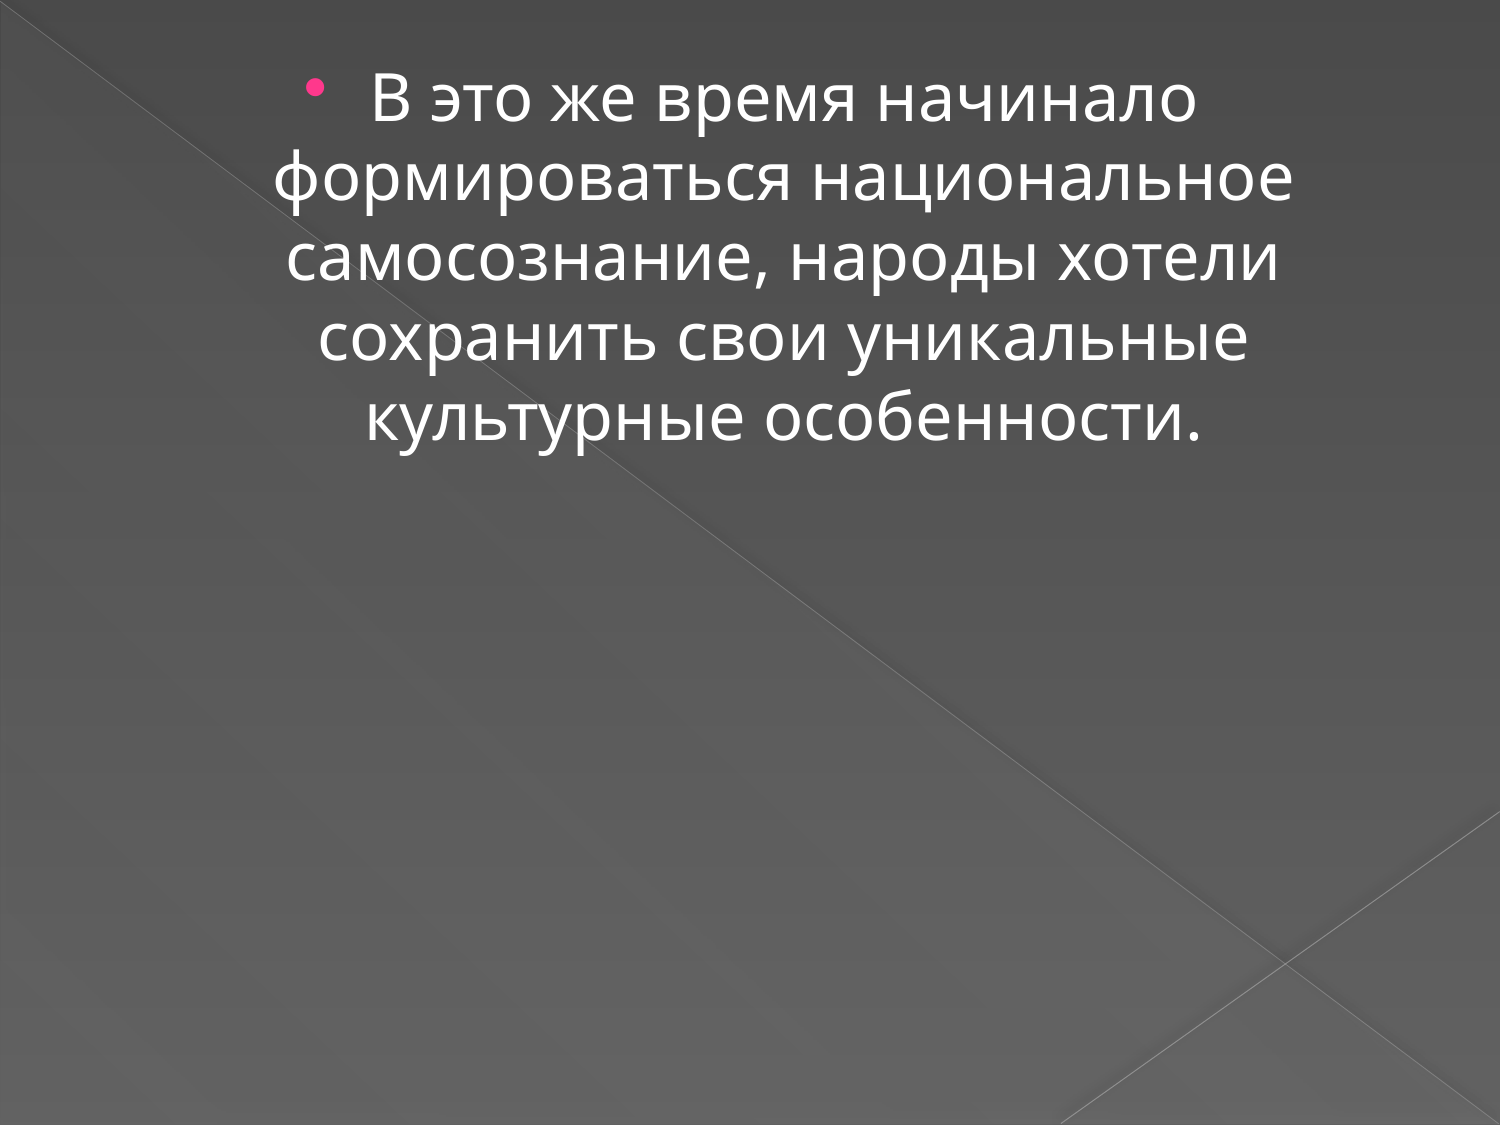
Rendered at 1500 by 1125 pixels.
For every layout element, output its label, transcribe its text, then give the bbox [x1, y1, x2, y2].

list В это же время начинало формироваться национальное самосознание, народы хотели сохранить свои уникальные культурные особенности. [70, 46, 1425, 1059]
